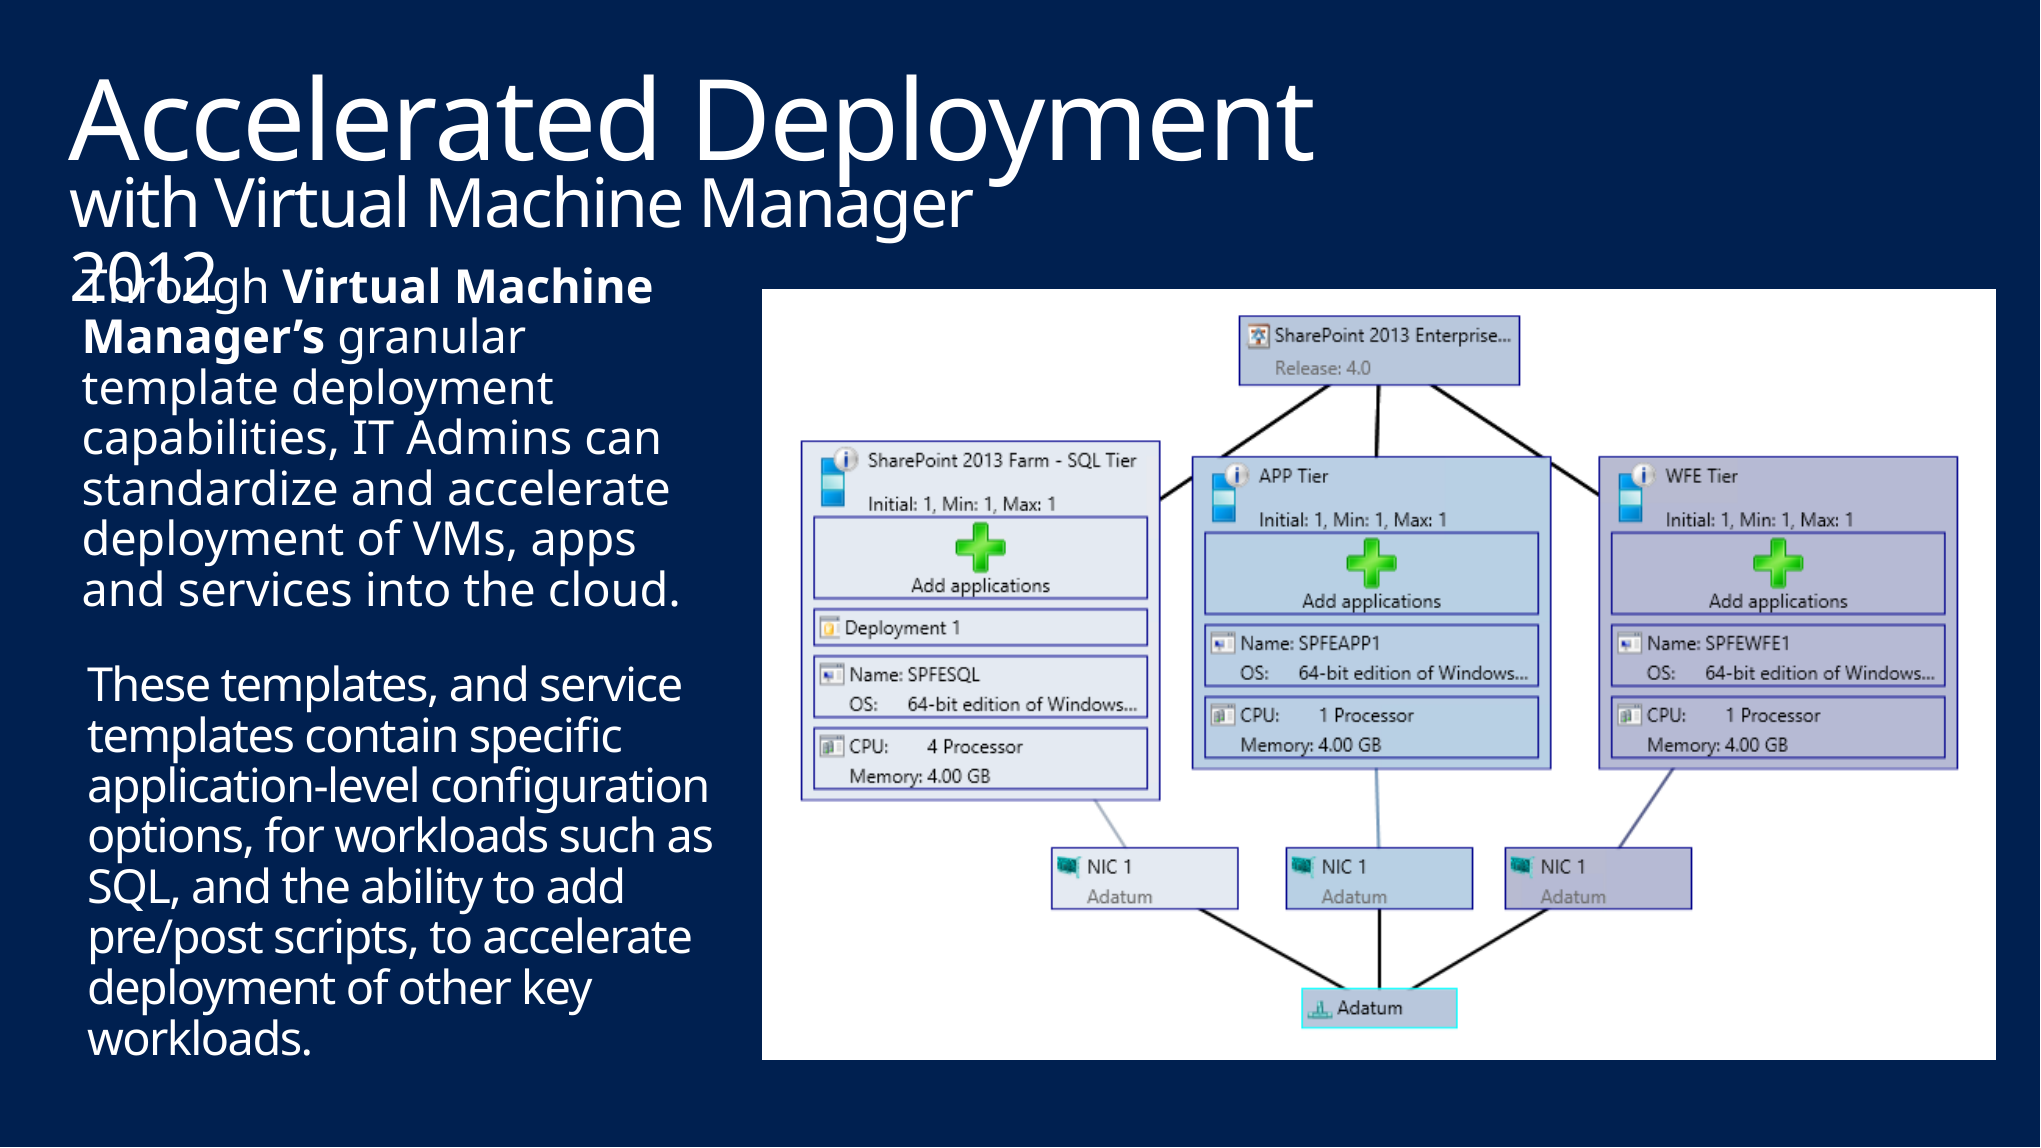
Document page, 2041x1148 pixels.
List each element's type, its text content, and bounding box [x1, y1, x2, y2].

text_box with Virtual Machine Manager 2012 [70, 169, 1046, 316]
picture [762, 288, 1996, 1060]
text_box These templates, and service templates contain specific application-level configuration options, for workloads such as SQL, and the ability to add pre/post scripts, to accelerate deployment of other key workloads. [87, 661, 723, 1066]
text_box Through Virtual Machine Manager’s granular template deployment capabilities, IT Admins can standardize and accelerate deployment of VMs, apps and services into the cloud. [66, 255, 703, 651]
title Accelerated Deployment [45, 48, 1996, 199]
